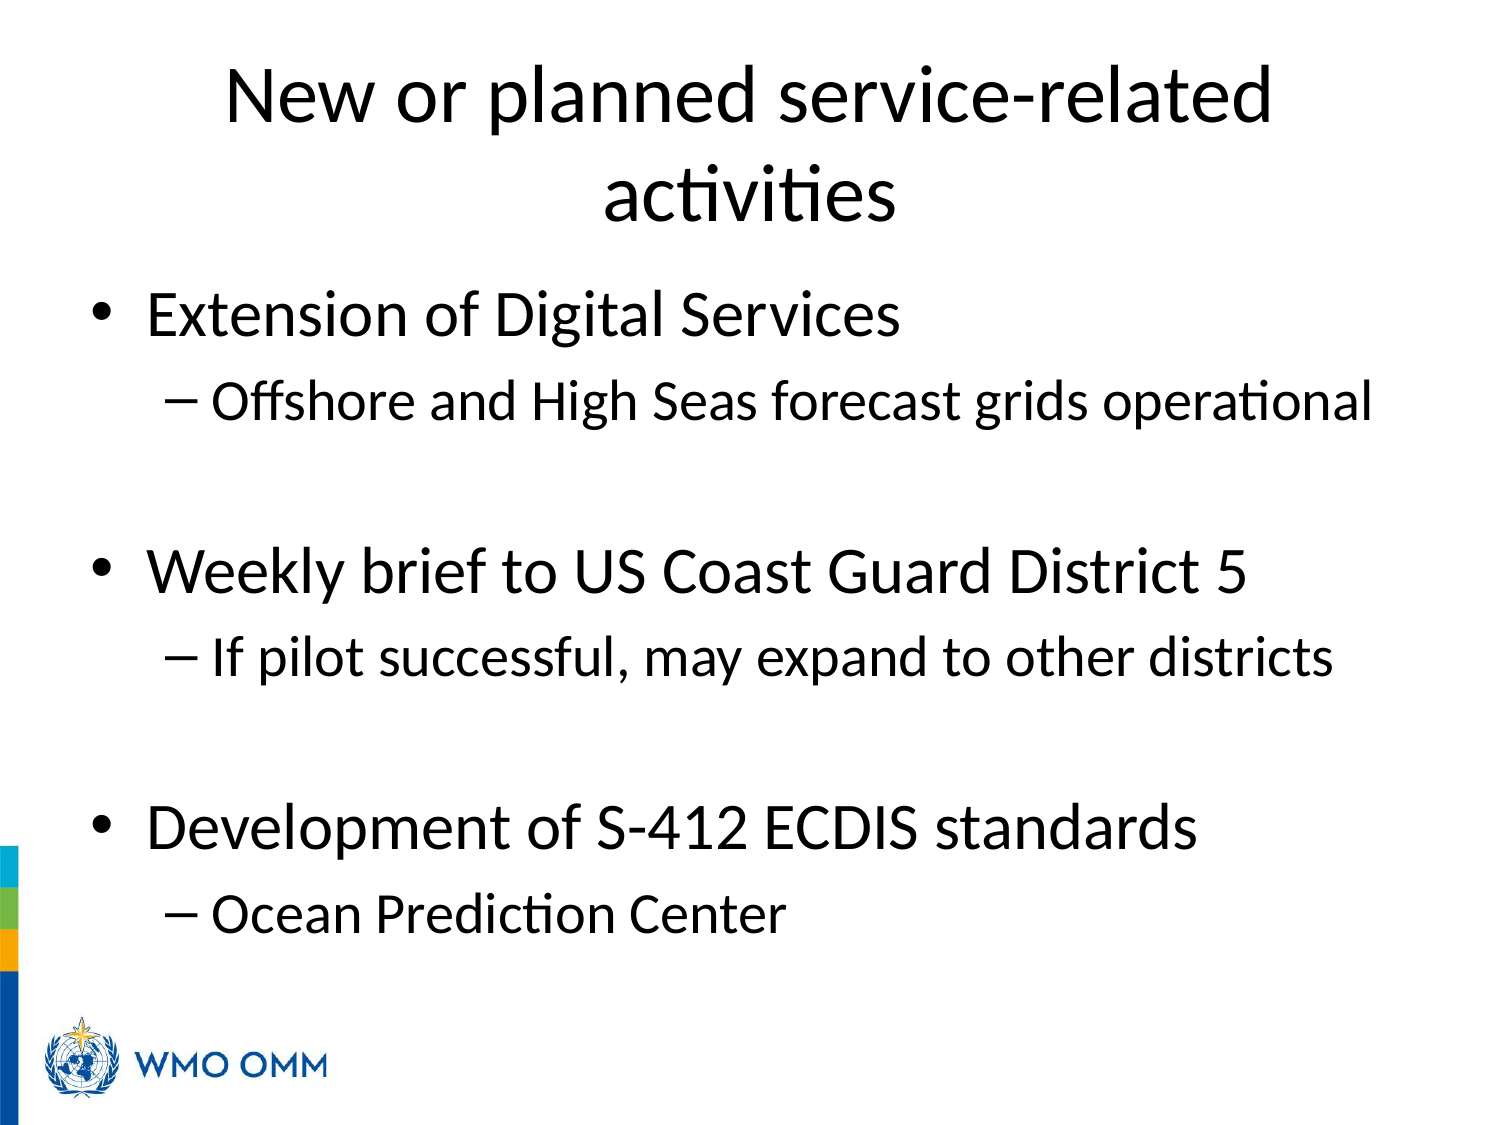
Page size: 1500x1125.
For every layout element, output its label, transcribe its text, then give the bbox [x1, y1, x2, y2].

list Extension of Digital Services Offshore and High Seas forecast grids operational Weekly brief to US Coast Guard District 5 If pilot successful, may expand to other districts Development of S-412 ECDIS standards Ocean Prediction Center [75, 262, 1425, 1005]
picture [0, 845, 327, 1125]
title New or planned service-related activities [75, 45, 1425, 233]
